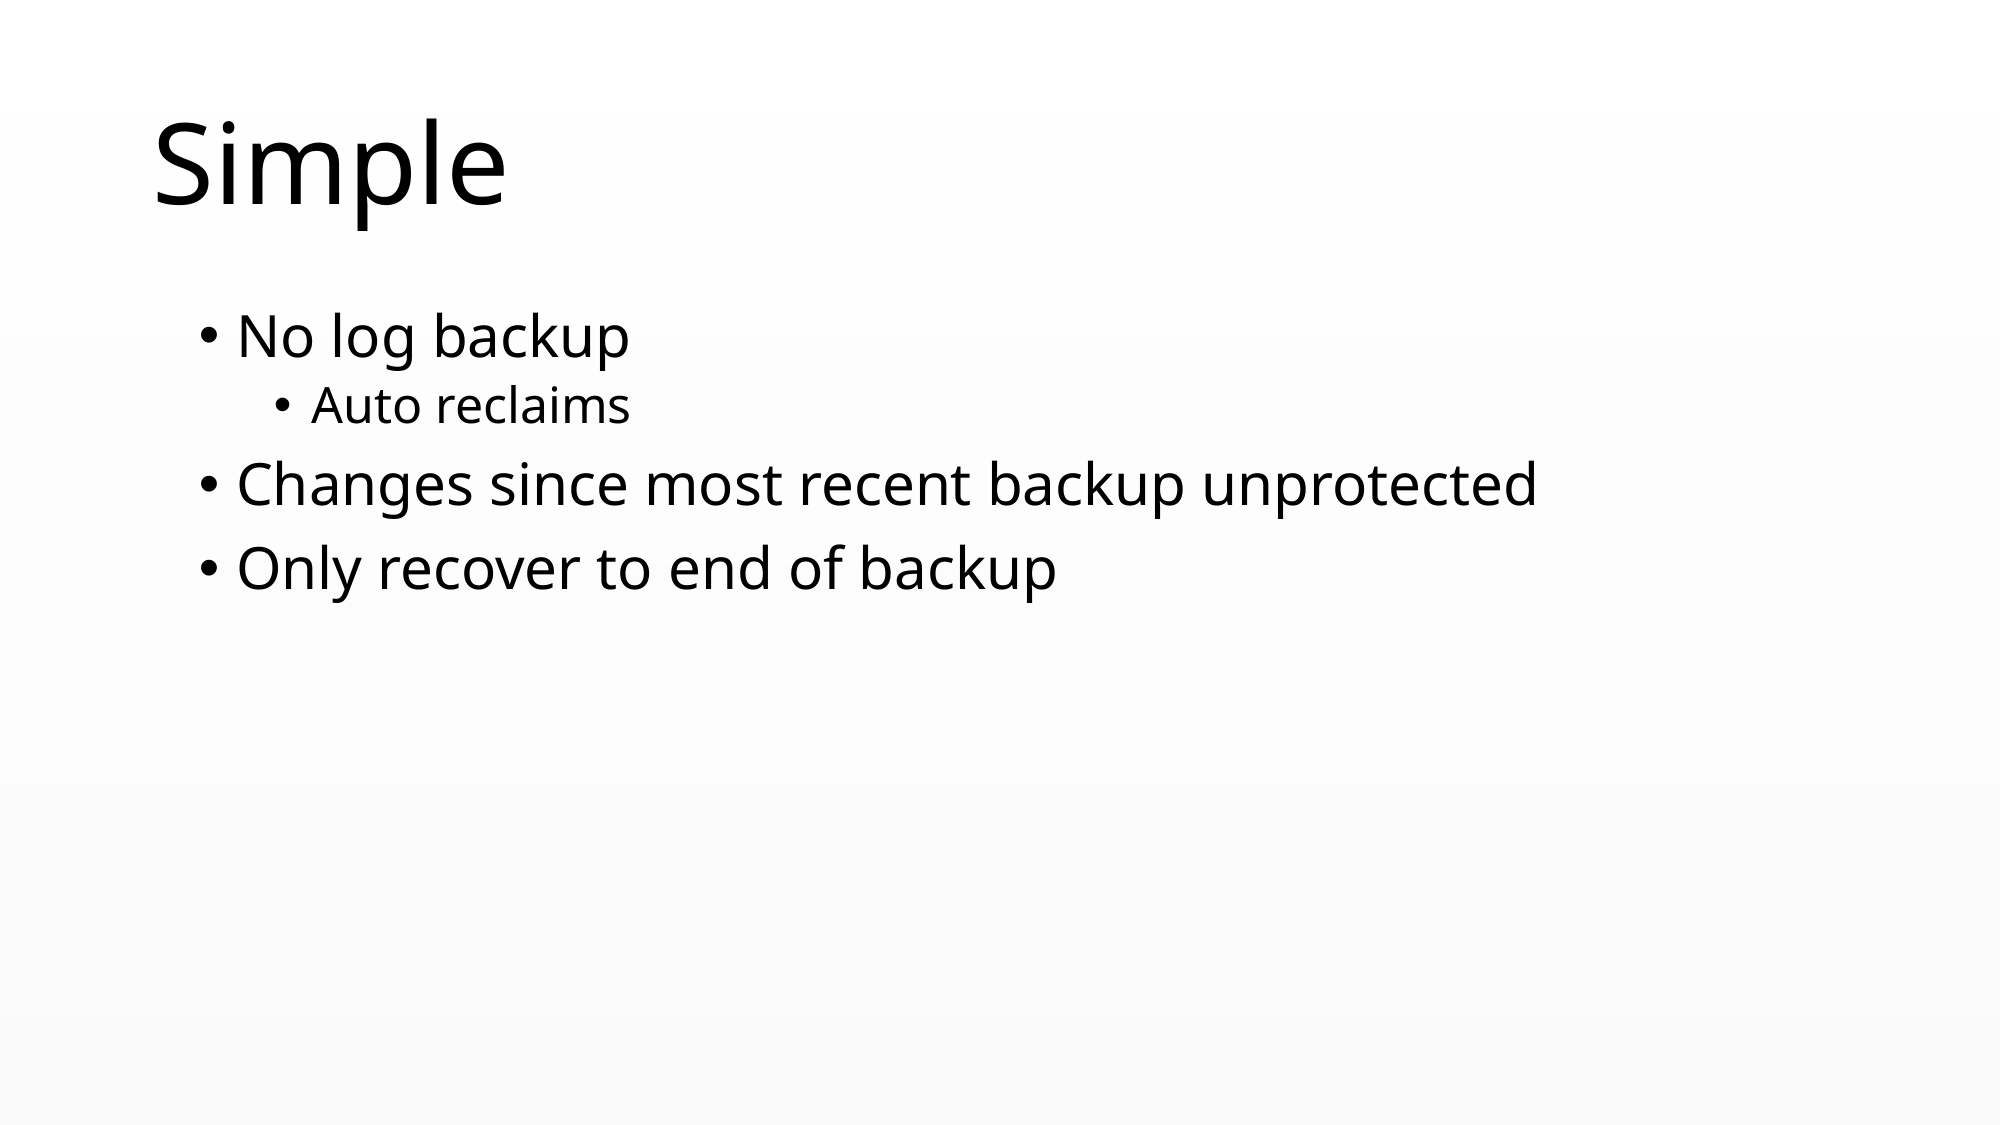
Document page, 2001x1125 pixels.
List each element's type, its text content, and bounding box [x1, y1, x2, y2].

title Simple [137, 59, 1863, 278]
list No log backup Auto reclaims Changes since most recent backup unprotected Only recover to end of backup [183, 299, 1863, 1014]
